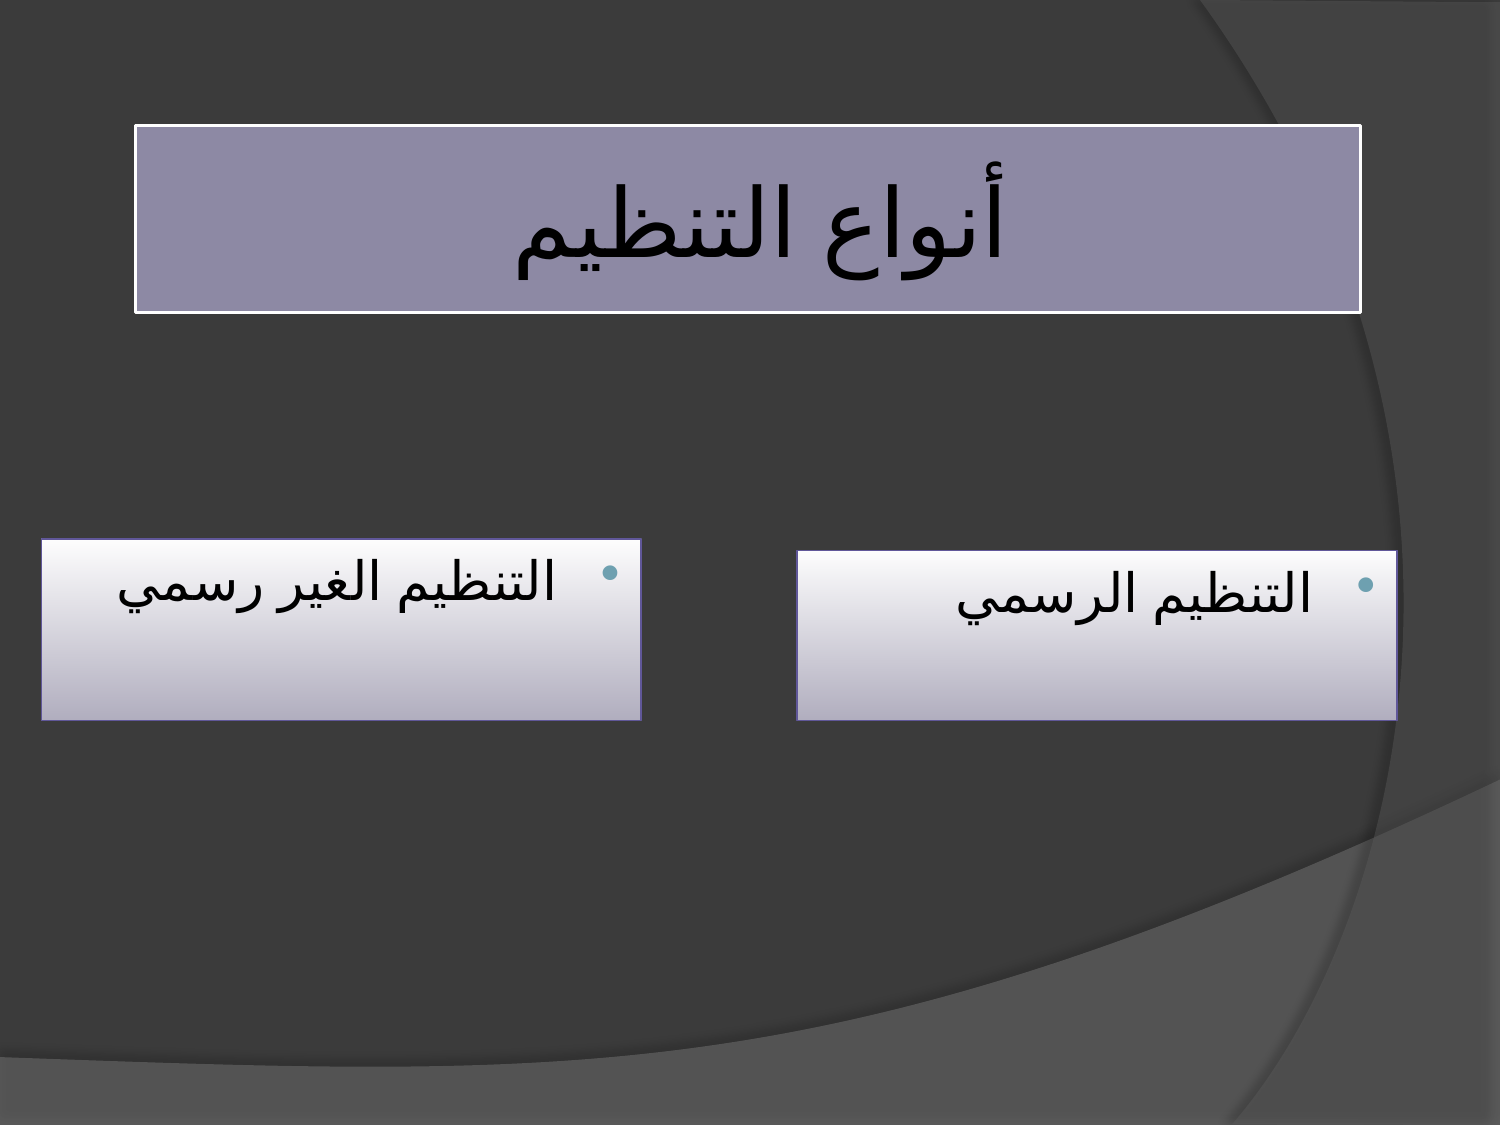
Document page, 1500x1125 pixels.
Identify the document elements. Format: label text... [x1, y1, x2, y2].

list التنظيم الرسمي [796, 550, 1398, 721]
list التنظيم الغير رسمي [41, 538, 642, 721]
title أنواع التنظيم [134, 124, 1362, 314]
